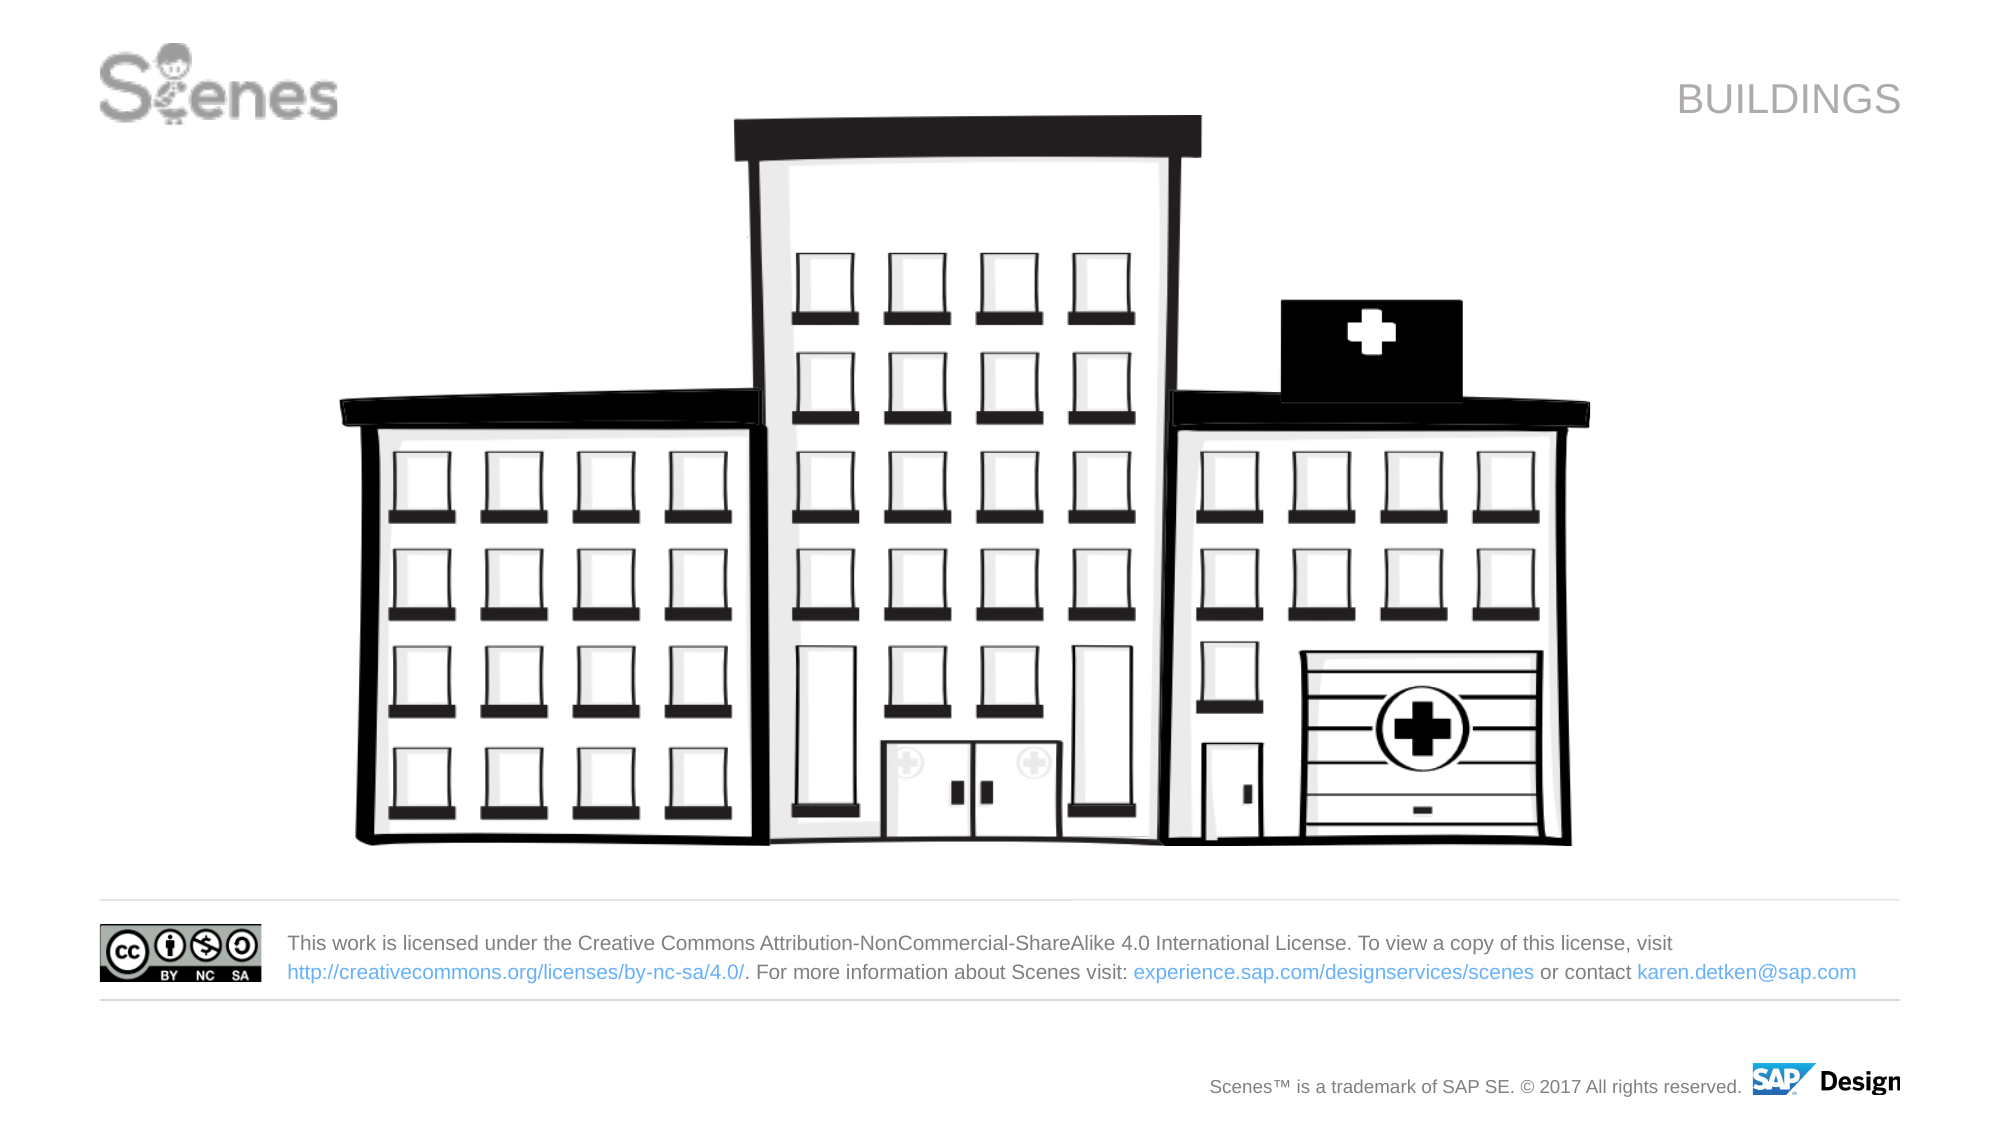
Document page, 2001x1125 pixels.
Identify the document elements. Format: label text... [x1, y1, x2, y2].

title BUILDINGS [1001, 77, 1902, 116]
picture [339, 115, 1591, 846]
